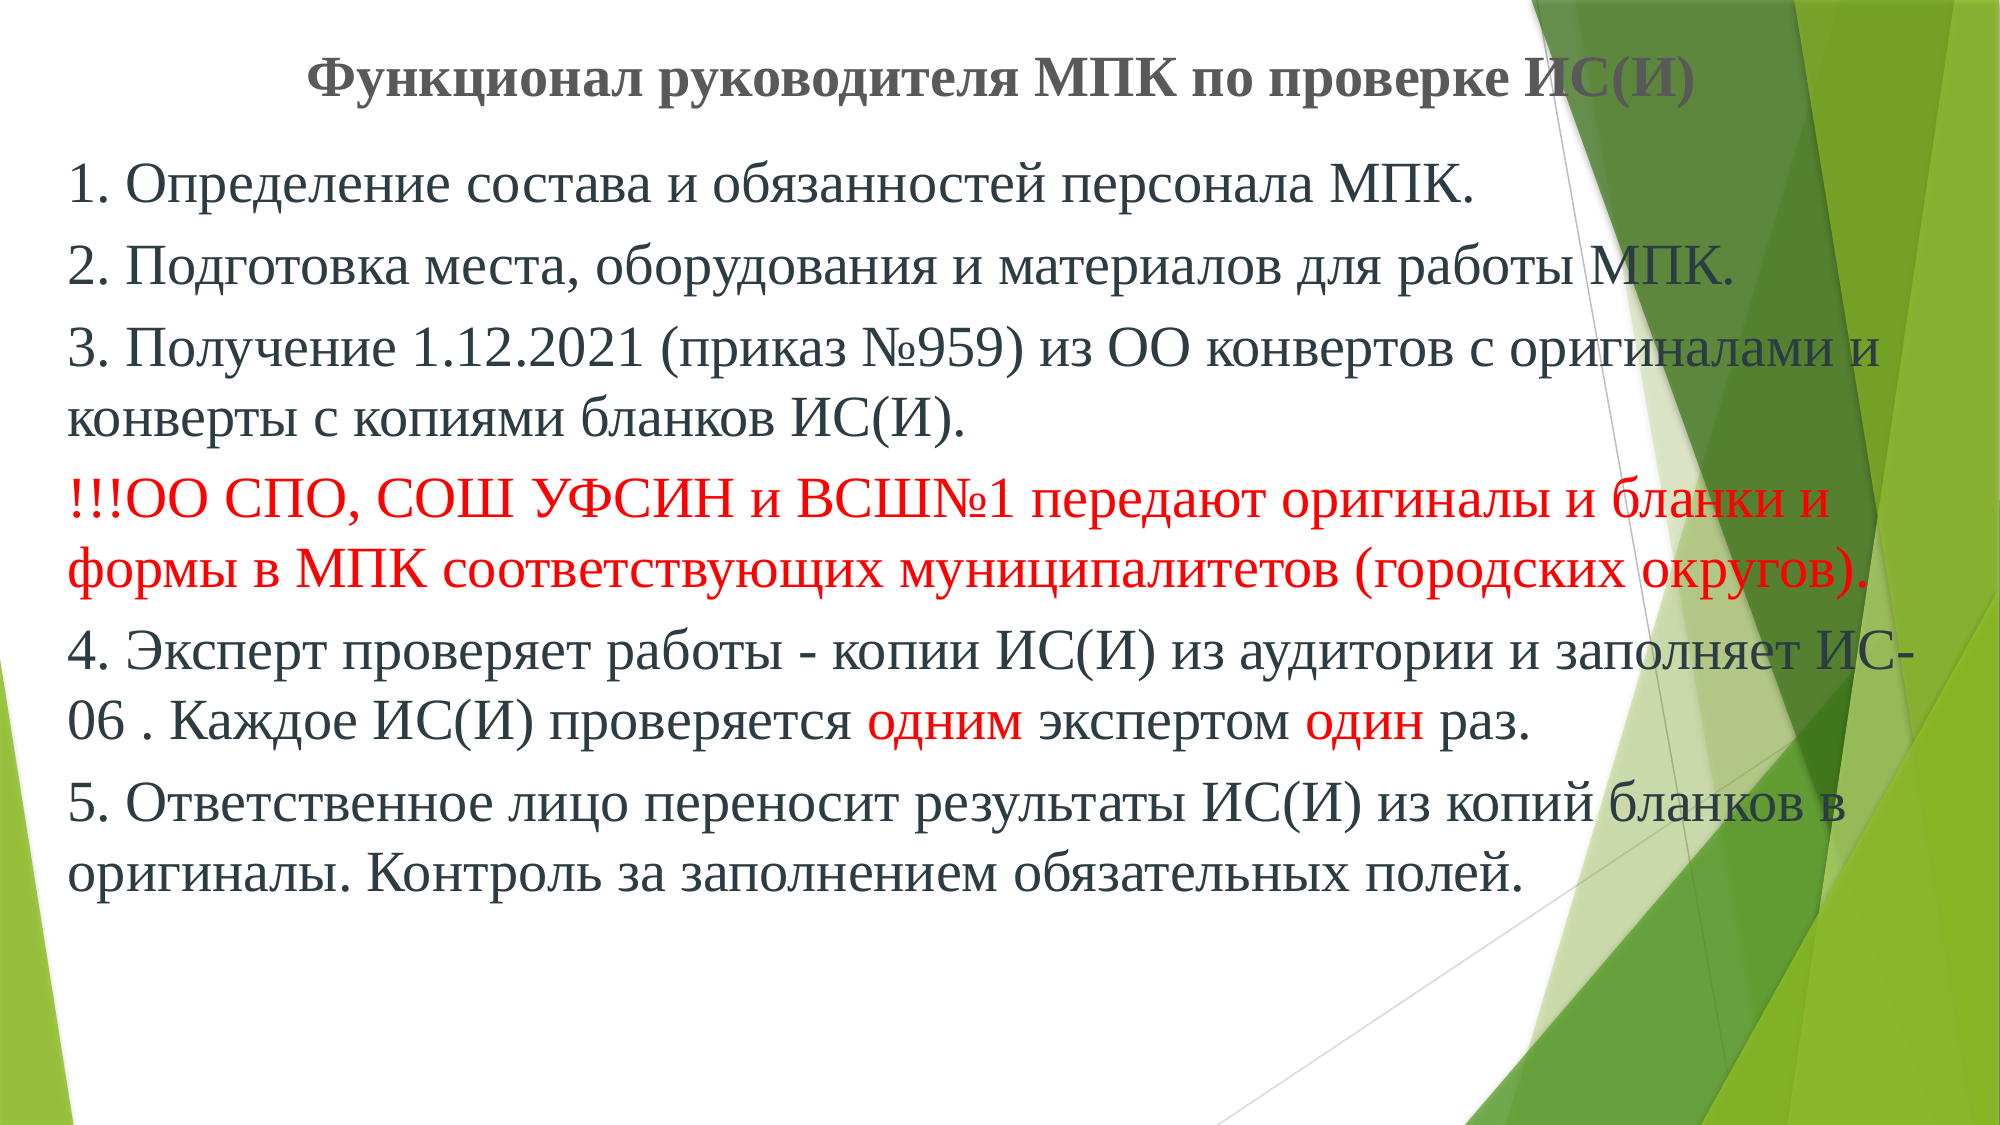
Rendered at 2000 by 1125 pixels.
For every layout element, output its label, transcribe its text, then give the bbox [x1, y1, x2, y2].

text_box 1. Определение состава и обязанностей персонала МПК. 2. Подготовка места, оборудования и материалов для работы МПК. 3. Получение 1.12.2021 (приказ №959) из ОО конвертов с оригиналами и конверты с копиями бланков ИС(И). !!!ОО СПО, СОШ УФСИН и ВСШ№1 передают оригиналы и бланки и формы в МПК соответствующих муниципалитетов (городских округов). 4. Эксперт проверяет работы - копии ИС(И) из аудитории и заполняет ИС-06 . Каждое ИС(И) проверяется одним экспертом один раз. 5. Ответственное лицо переносит результаты ИС(И) из копий бланков в оригиналы. Контроль за заполнением обязательных полей. [52, 137, 1981, 846]
title Функционал руководителя МПК по проверке ИС(И) [31, 30, 1972, 139]
